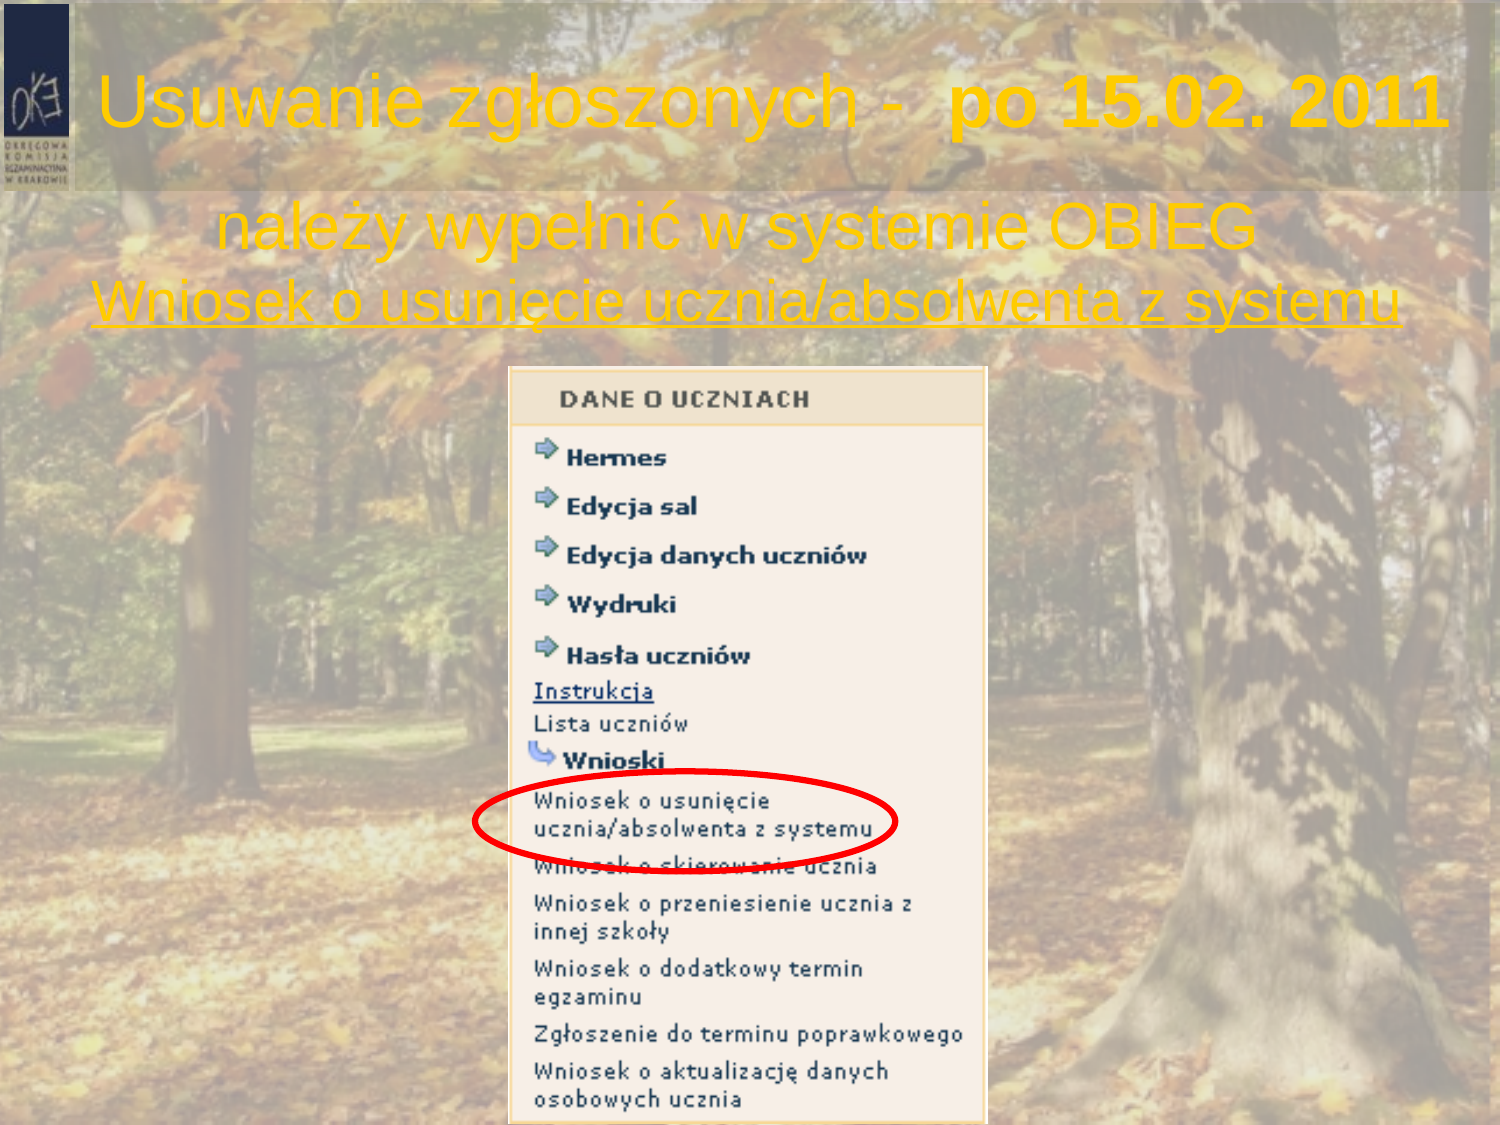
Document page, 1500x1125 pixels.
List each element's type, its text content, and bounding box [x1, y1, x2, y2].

text_box [474, 796, 502, 846]
text_box należy wypełnić w systemie OBIEG Wniosek o usunięcie ucznia/absolwenta z systemu [0, 175, 1495, 341]
picture [507, 366, 989, 1124]
title Usuwanie zgłoszonych - po 15.02. 2011 [74, 3, 1495, 175]
